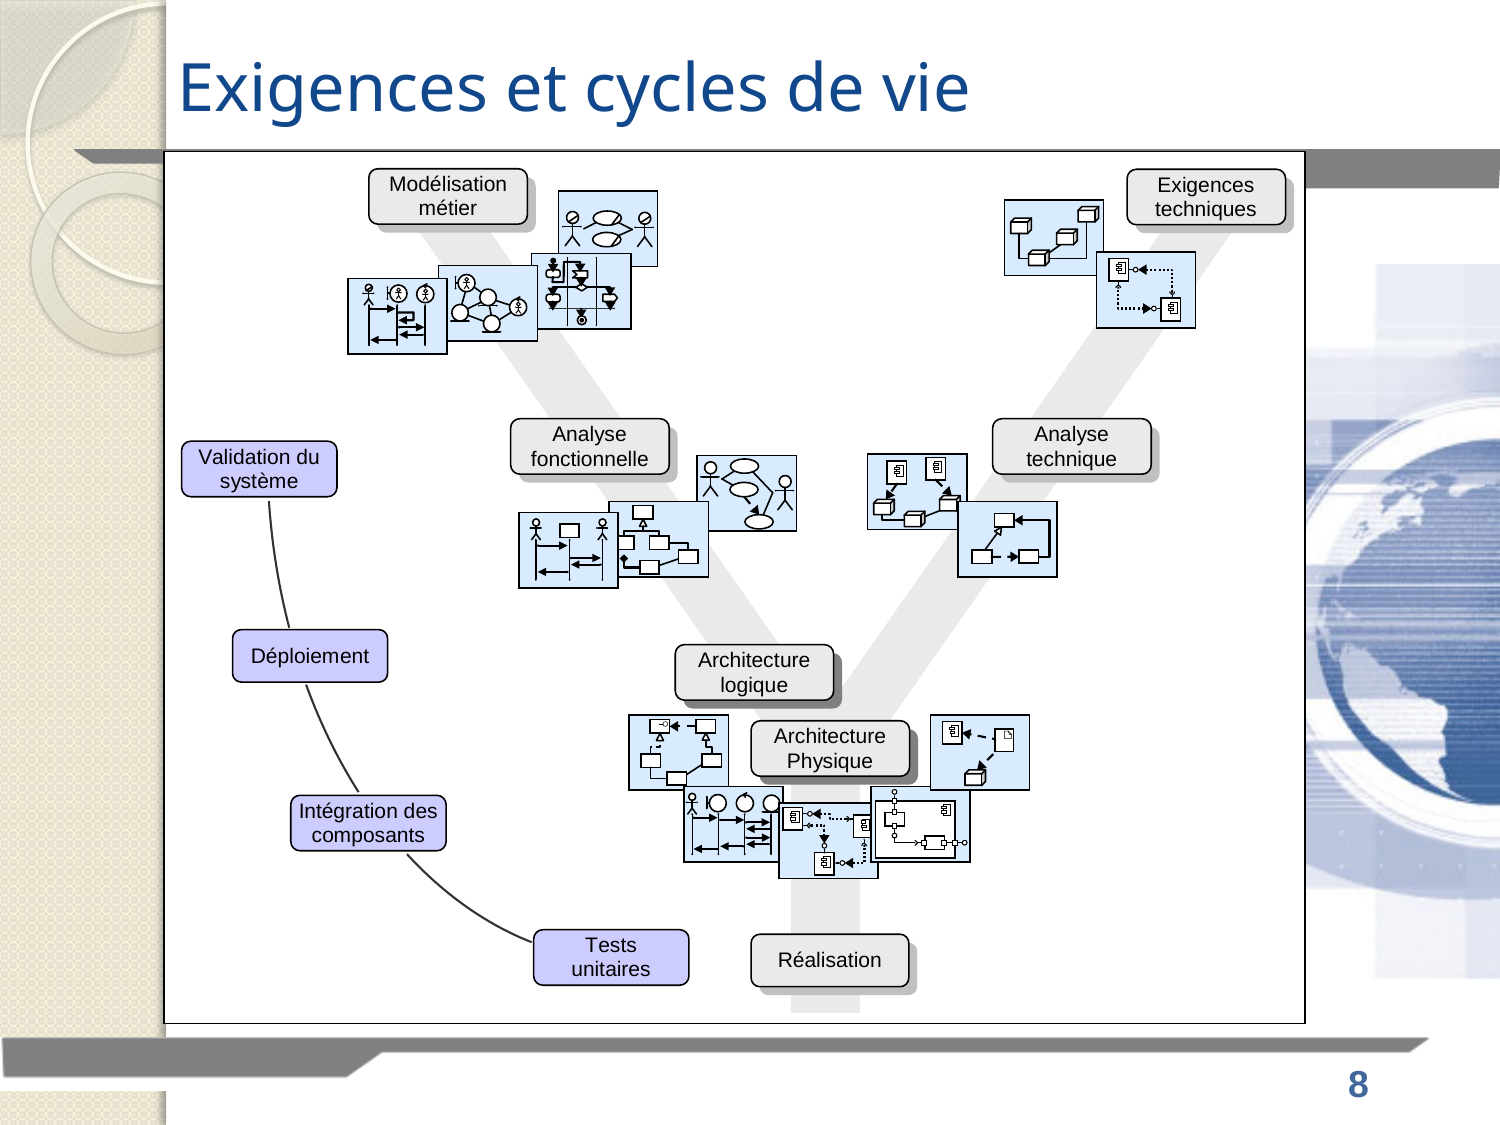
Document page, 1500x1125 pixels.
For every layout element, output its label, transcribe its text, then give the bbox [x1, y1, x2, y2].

picture [1355, 1074, 1362, 1082]
picture [0, 1037, 1433, 1091]
picture [1308, 264, 1500, 1025]
picture [1354, 1085, 1362, 1091]
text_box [162, 149, 1308, 1026]
title Exigences et cycles de vie [162, 37, 1465, 133]
